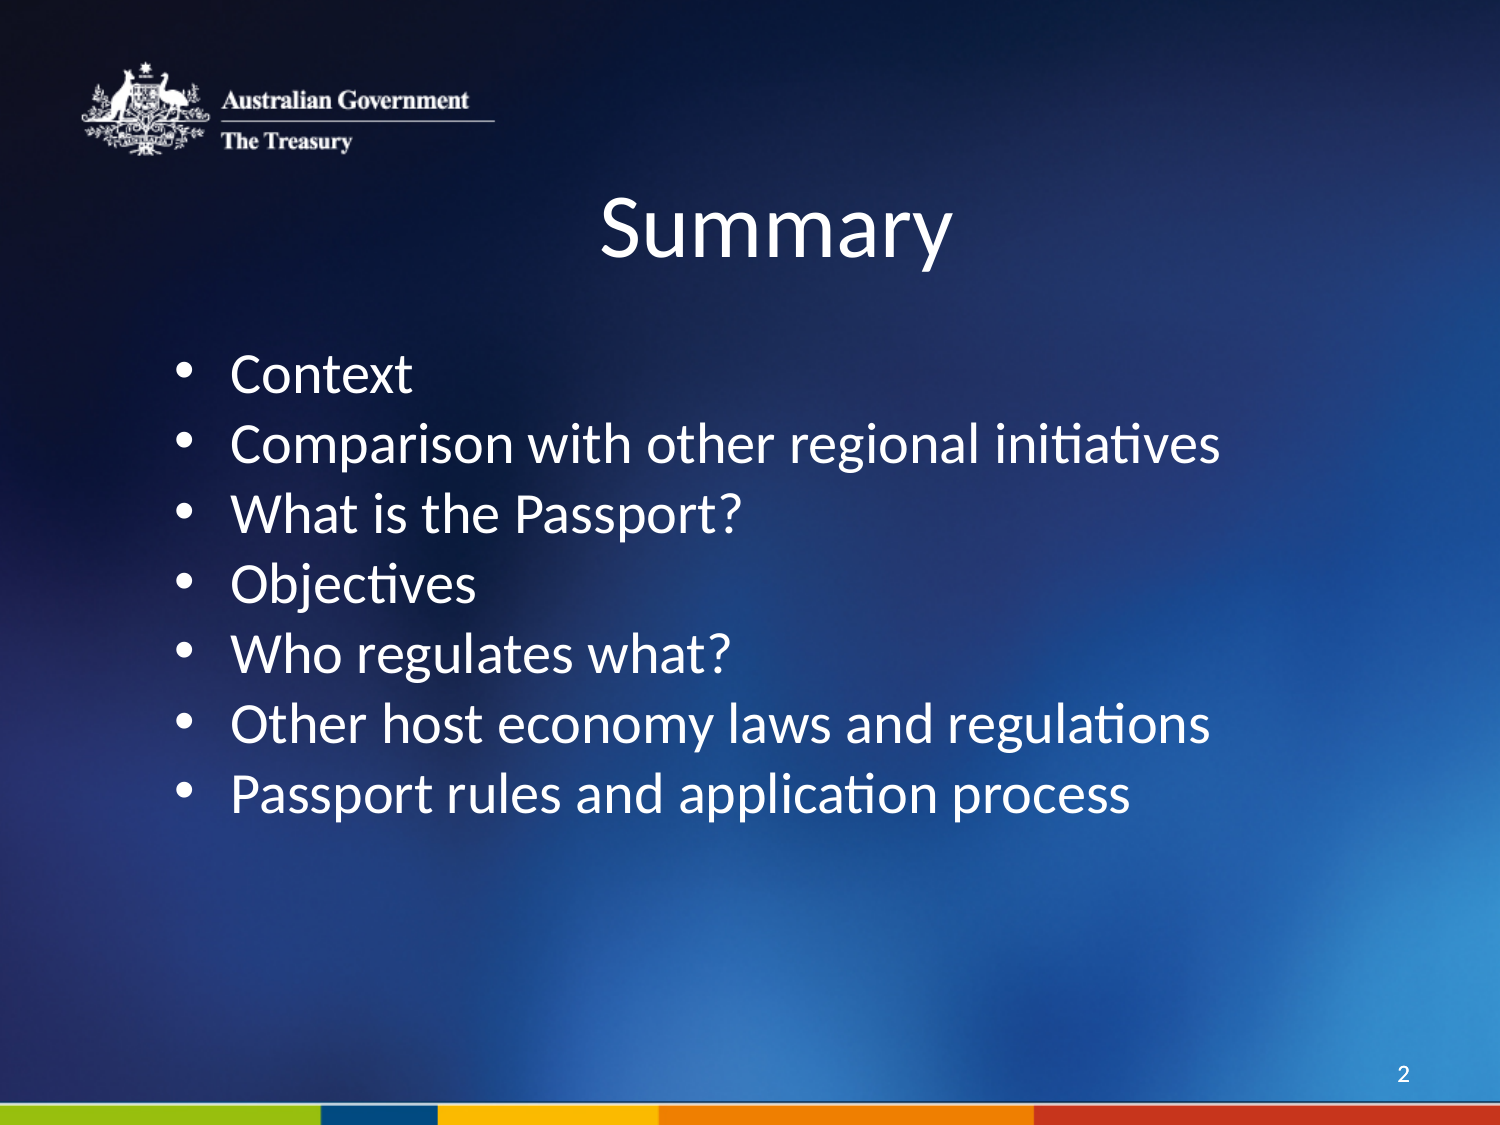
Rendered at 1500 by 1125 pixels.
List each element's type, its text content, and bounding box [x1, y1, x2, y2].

text_box Summary [584, 126, 975, 315]
text_box Context Comparison with other regional initiatives What is the Passport? Objectives Who regulates what? Other host economy laws and regulations Passport rules and application process [159, 327, 1388, 943]
picture [0, 0, 1500, 1125]
slide_number 2 [1074, 1042, 1425, 1103]
